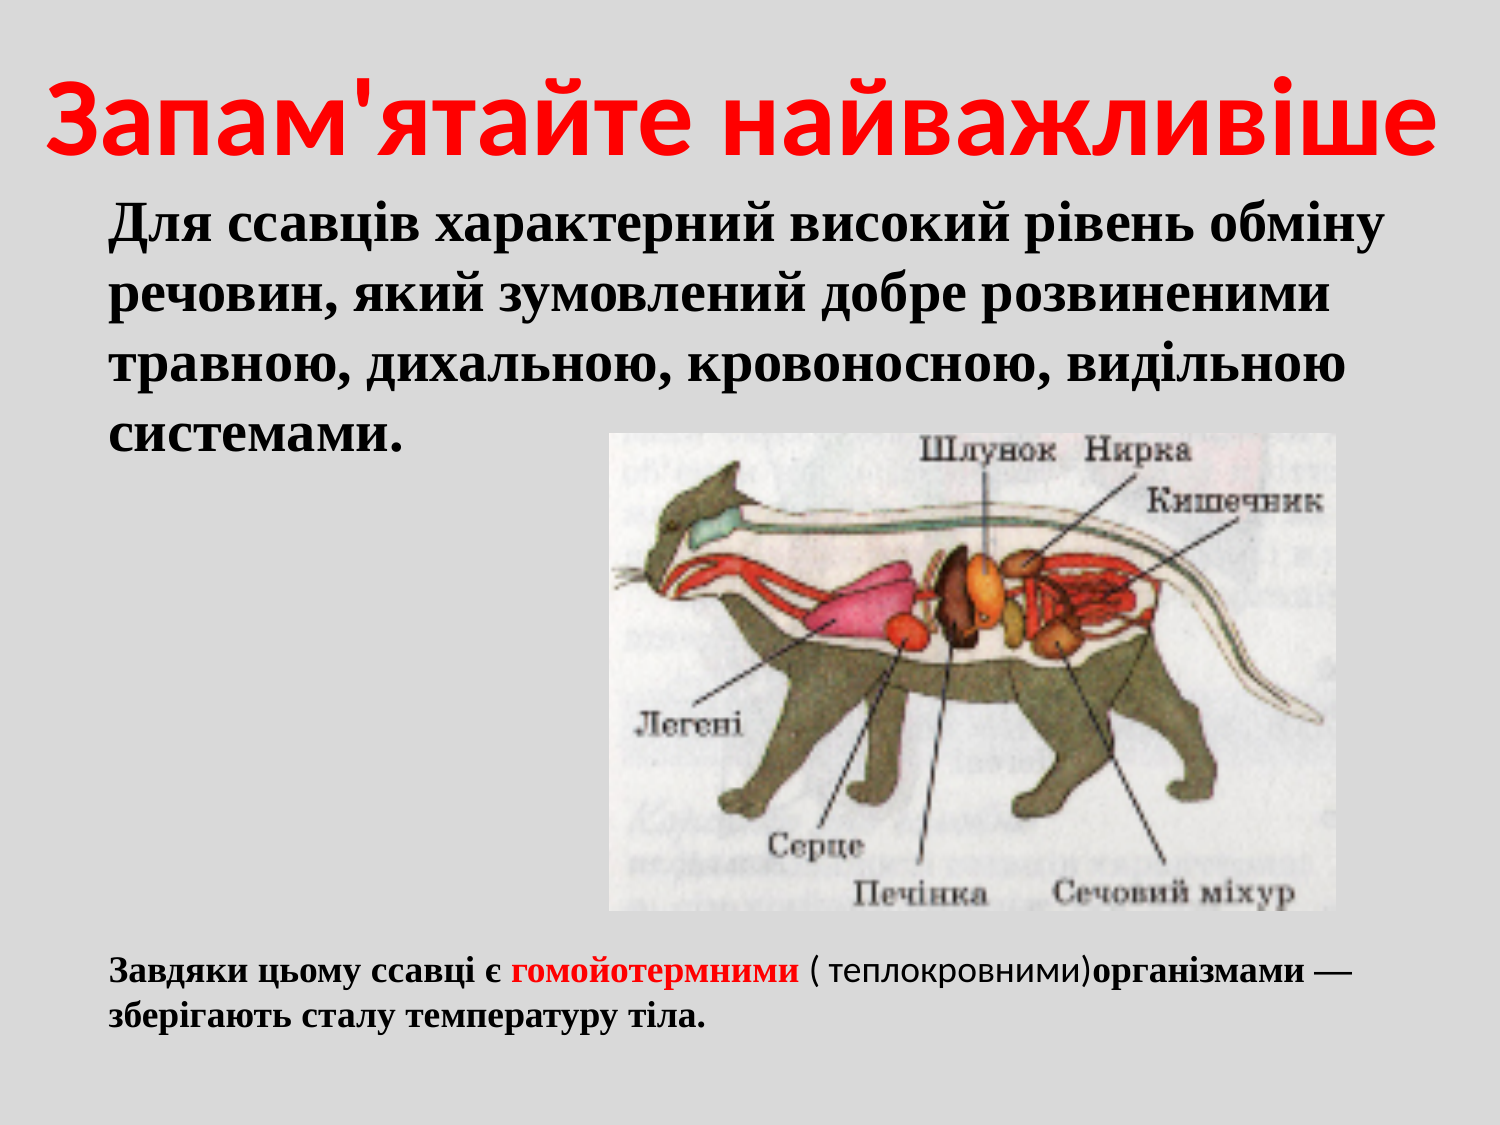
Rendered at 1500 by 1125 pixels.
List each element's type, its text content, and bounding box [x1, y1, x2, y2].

text_box Завдяки цьому ссавці є гомойотермними ( теплокровними)організмами — зберігають сталу температуру тіла. [93, 937, 1454, 1043]
text_box Для ссавців характерний високий рівень обміну речовин, який зумовлений добре розвиненими травною, дихальною, кровоносною, видільною системами. [93, 186, 1442, 471]
picture [609, 433, 1337, 911]
text_box Запам'ятайте найважливіше [29, 35, 1456, 186]
